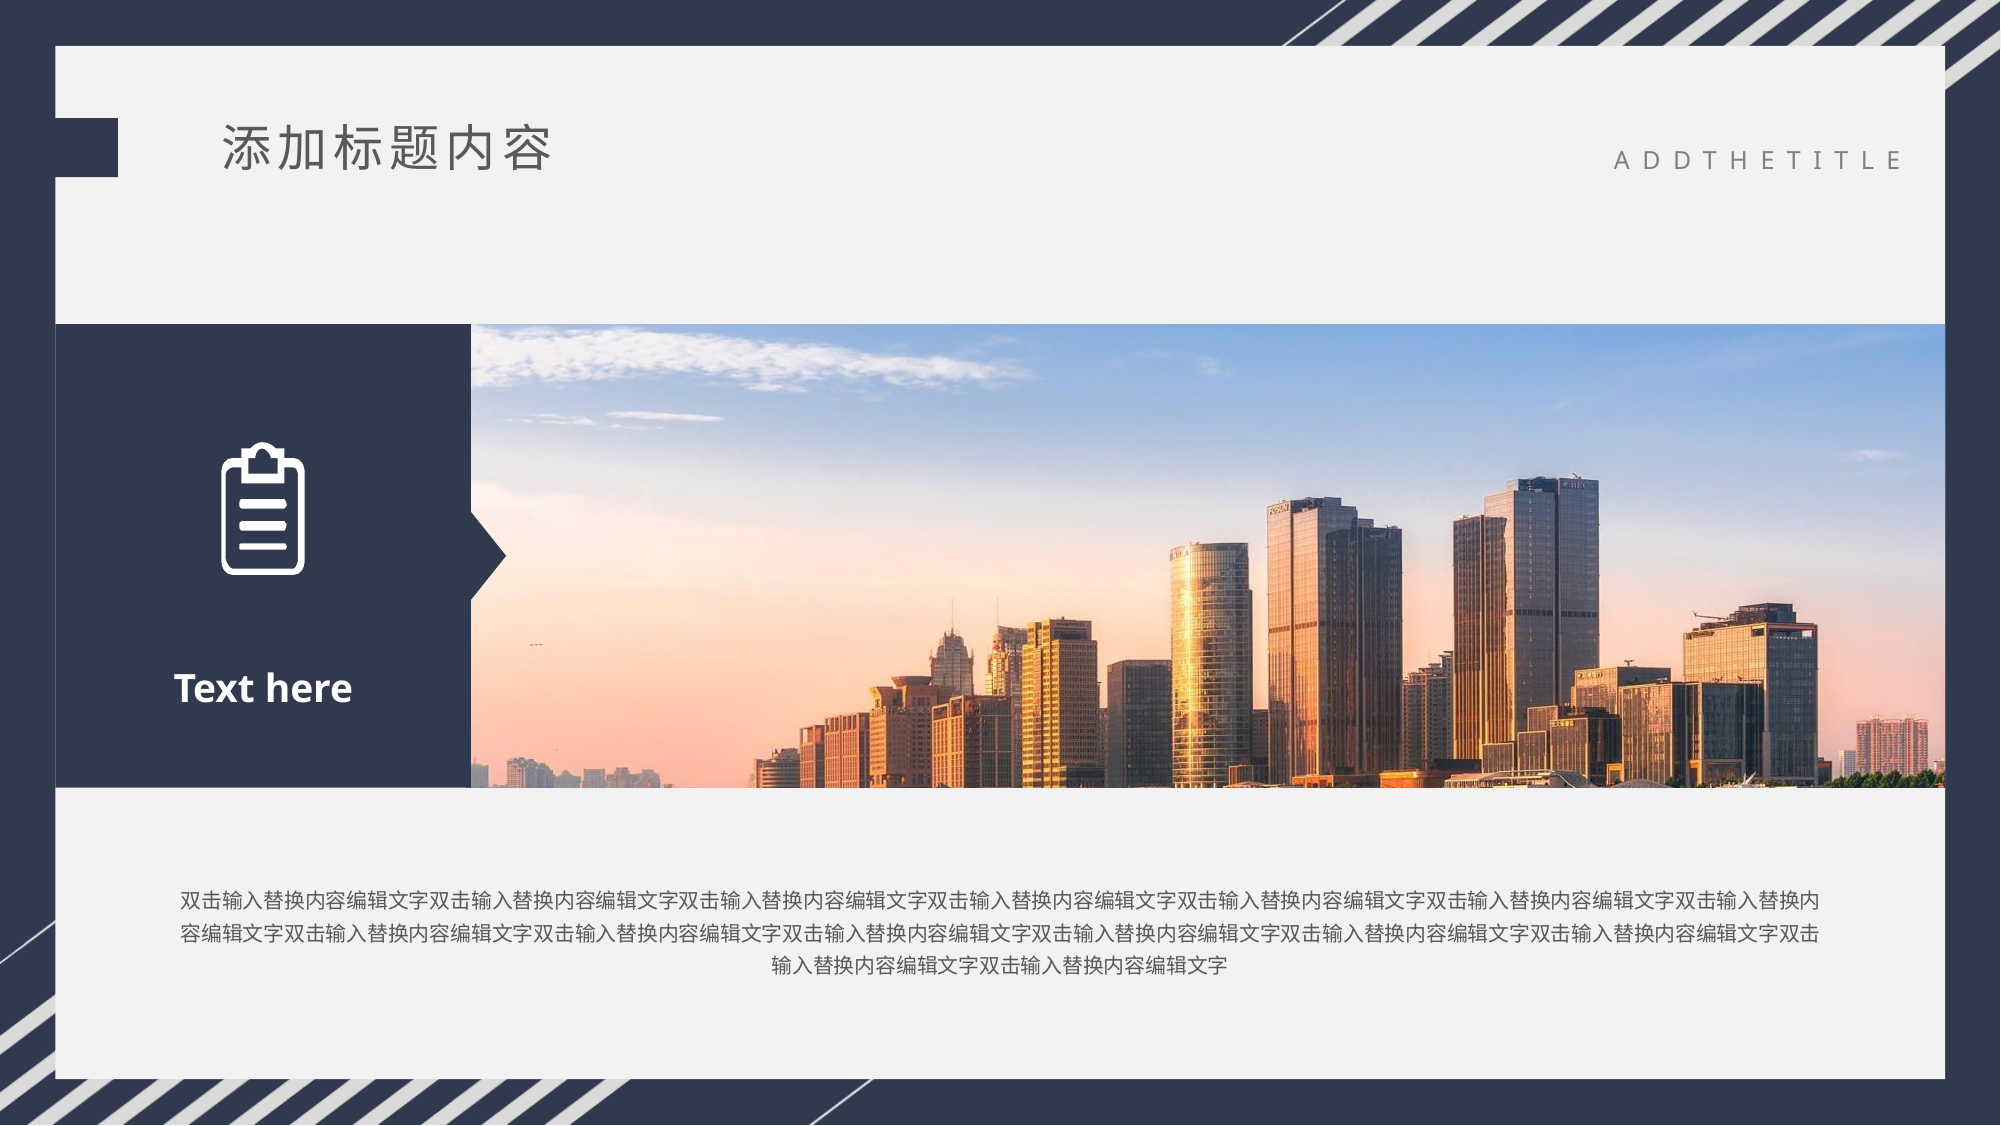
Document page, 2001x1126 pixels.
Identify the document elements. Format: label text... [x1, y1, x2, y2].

text_box 双击输入替换内容编辑文字双击输入替换内容编辑文字双击输入替换内容编辑文字双击输入替换内容编辑文字双击输入替换内容编辑文字双击输入替换内容编辑文字双击输入替换内容编辑文字双击输入替换内容编辑文字双击输入替换内容编辑文字双击输入替换内容编辑文字双击输入替换内容编辑文字双击输入替换内容编辑文字双击输入替换内容编辑文字双击输入替换内容编辑文字双击输入替换内容编辑文字 [149, 875, 1851, 1005]
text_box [55, 323, 1946, 788]
picture [0, 0, 2001, 1125]
text_box 添加标题内容 [206, 109, 737, 184]
text_box ADDTHETITLE [1362, 137, 1916, 182]
